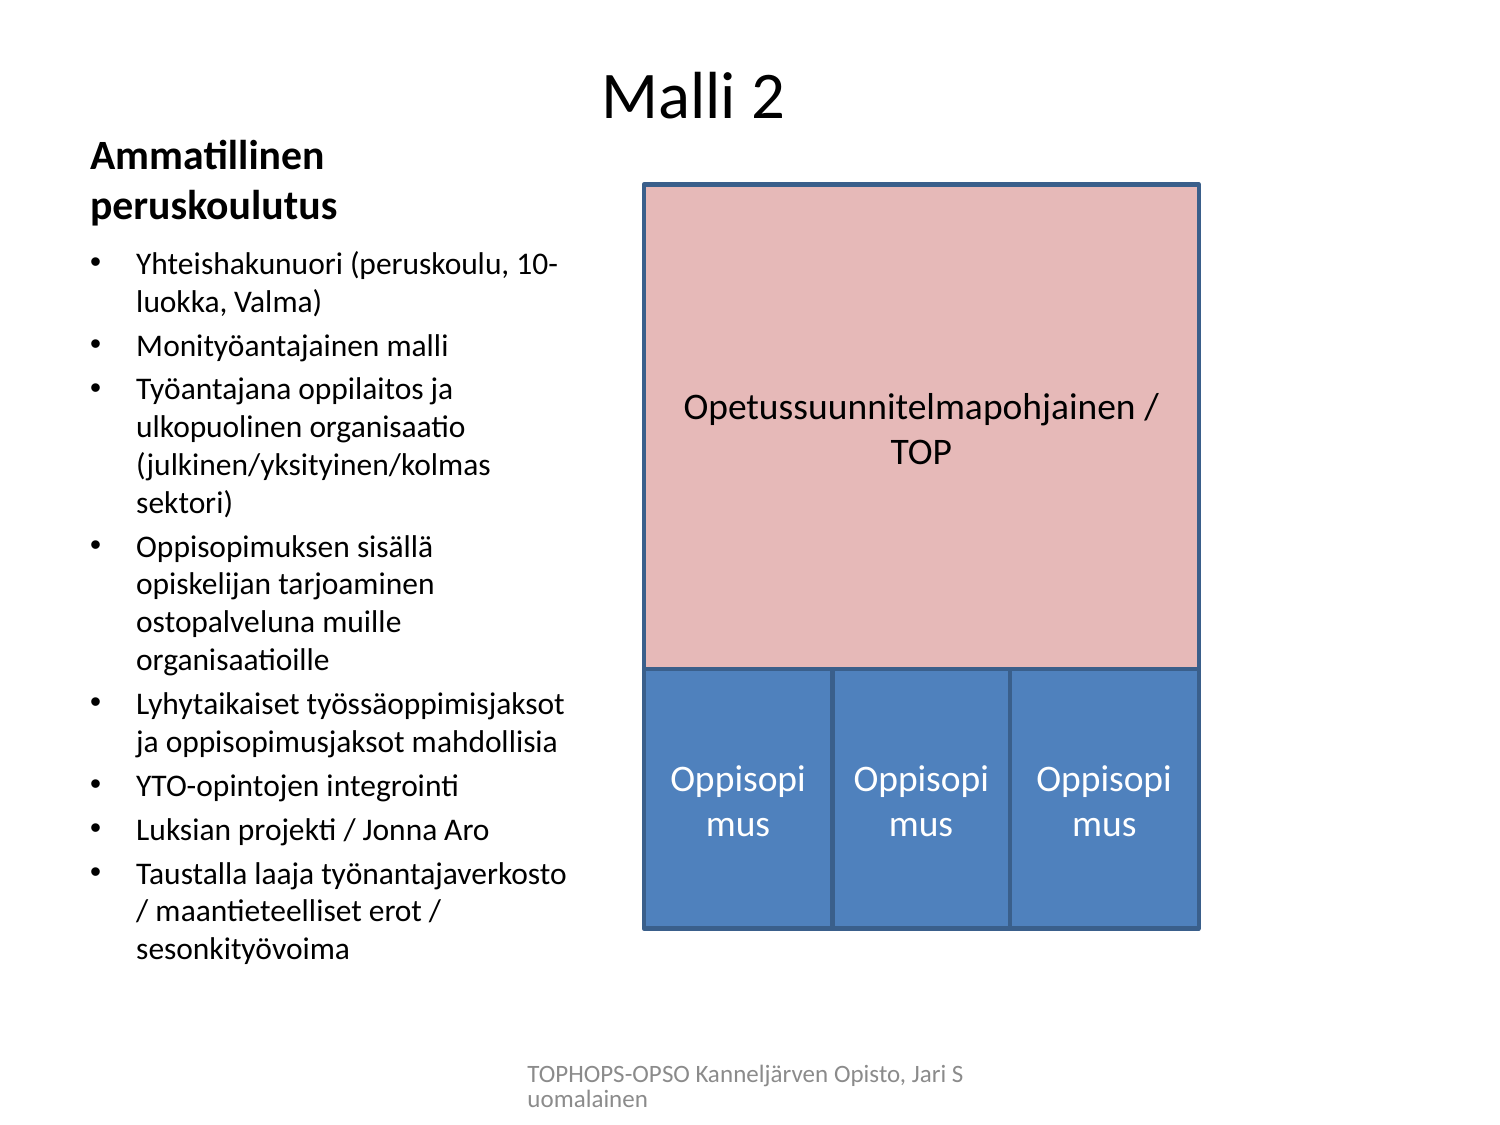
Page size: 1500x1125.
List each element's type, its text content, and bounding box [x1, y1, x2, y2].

list Yhteishakunuori (peruskoulu, 10-luokka, Valma) Monityöantajainen malli Työantajana oppilaitos ja ulkopuolinen organisaatio (julkinen/yksityinen/kolmas sektori) Oppisopimuksen sisällä opiskelijan tarjoaminen ostopalveluna muille organisaatioille Lyhytaikaiset työssäoppimisjaksot ja oppisopimusjaksot mahdollisia YTO-opintojen integrointi Luksian projekti / Jonna Aro Taustalla laaja työnantajaverkosto / maantieteelliset erot / sesonkityövoima [75, 235, 585, 1005]
text_box Oppisopimus [1008, 667, 1201, 931]
title Ammatillinen peruskoulutus [75, 44, 569, 235]
footer TOPHOPS-OPSO Kanneljärven Opisto, Jari Suomalainen [512, 1042, 988, 1103]
text_box Oppisopimus [831, 667, 1008, 931]
list Malli 2 [586, 44, 1425, 1005]
text_box Opetussuunnitelmapohjainen / TOP [642, 182, 1201, 667]
text_box Oppisopimus [642, 667, 831, 931]
